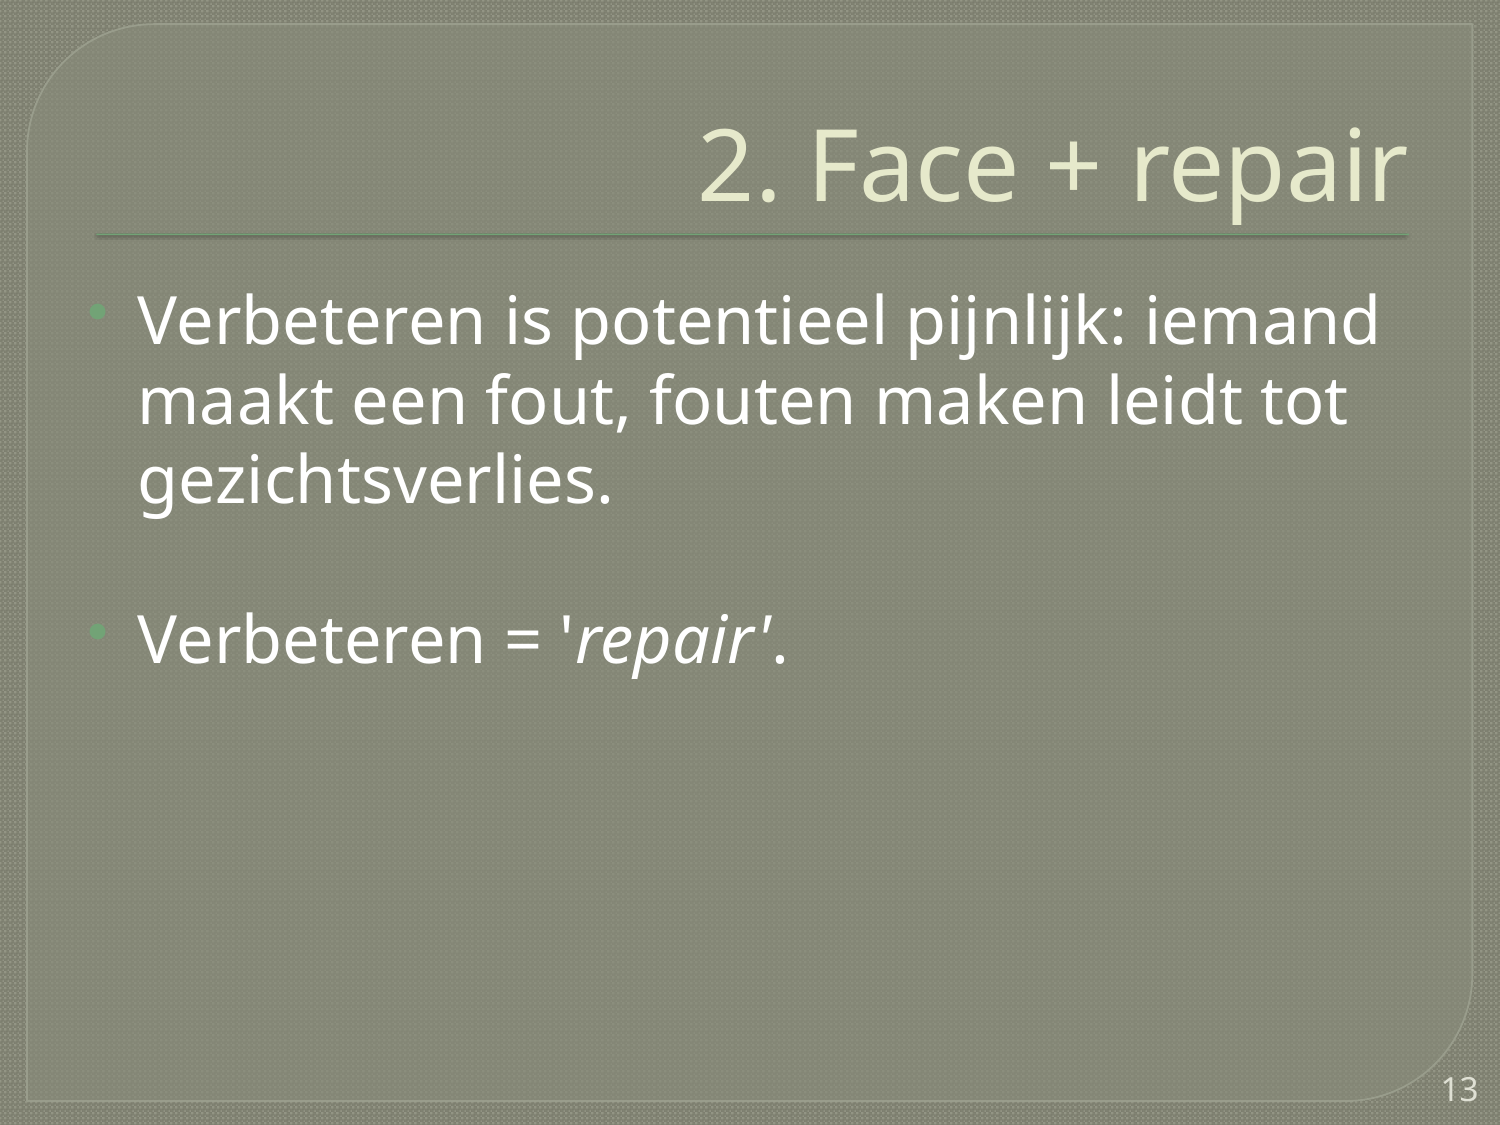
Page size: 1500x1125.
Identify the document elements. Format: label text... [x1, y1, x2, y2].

list Verbeteren is potentieel pijnlijk: iemand maakt een fout, fouten maken leidt tot gezichtsverlies. Verbeteren = 'repair'. [75, 270, 1425, 1013]
slide_number 13 [1417, 1068, 1494, 1114]
title 2. Face + repair [75, 41, 1425, 230]
